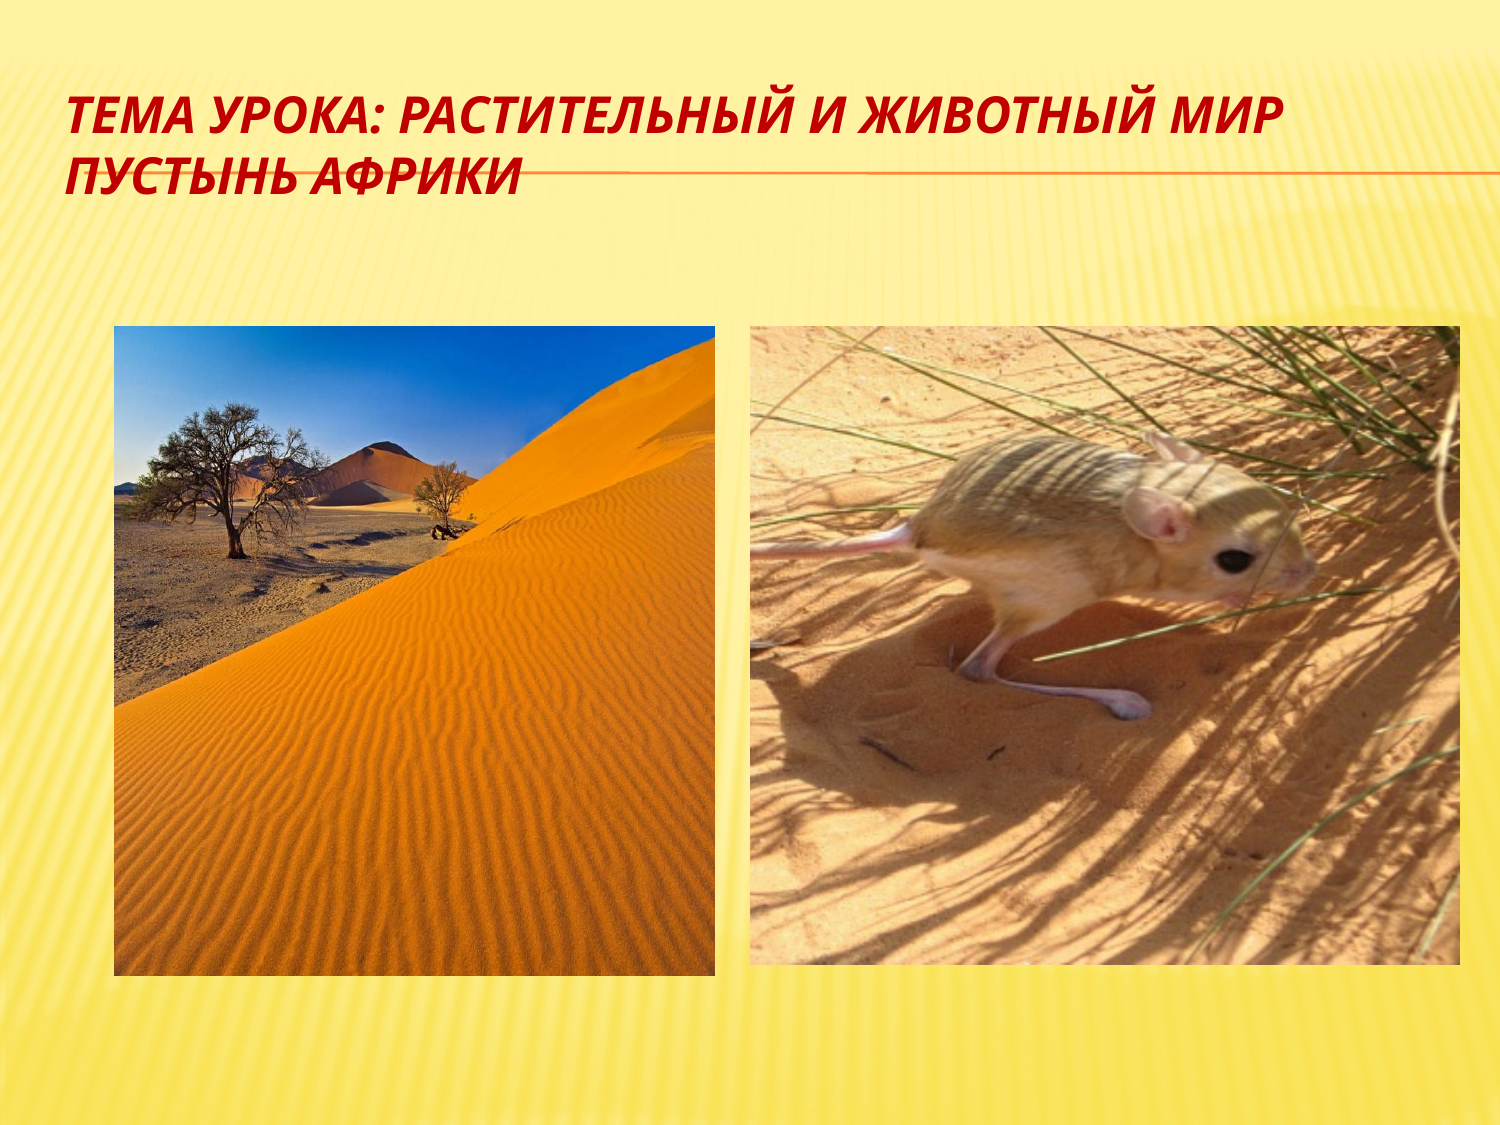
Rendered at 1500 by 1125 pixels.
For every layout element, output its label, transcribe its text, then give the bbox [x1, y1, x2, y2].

picture [749, 325, 1460, 965]
title Тема урока: Растительный и животный мир пустынь Африки [50, 75, 1475, 213]
picture [114, 325, 715, 977]
